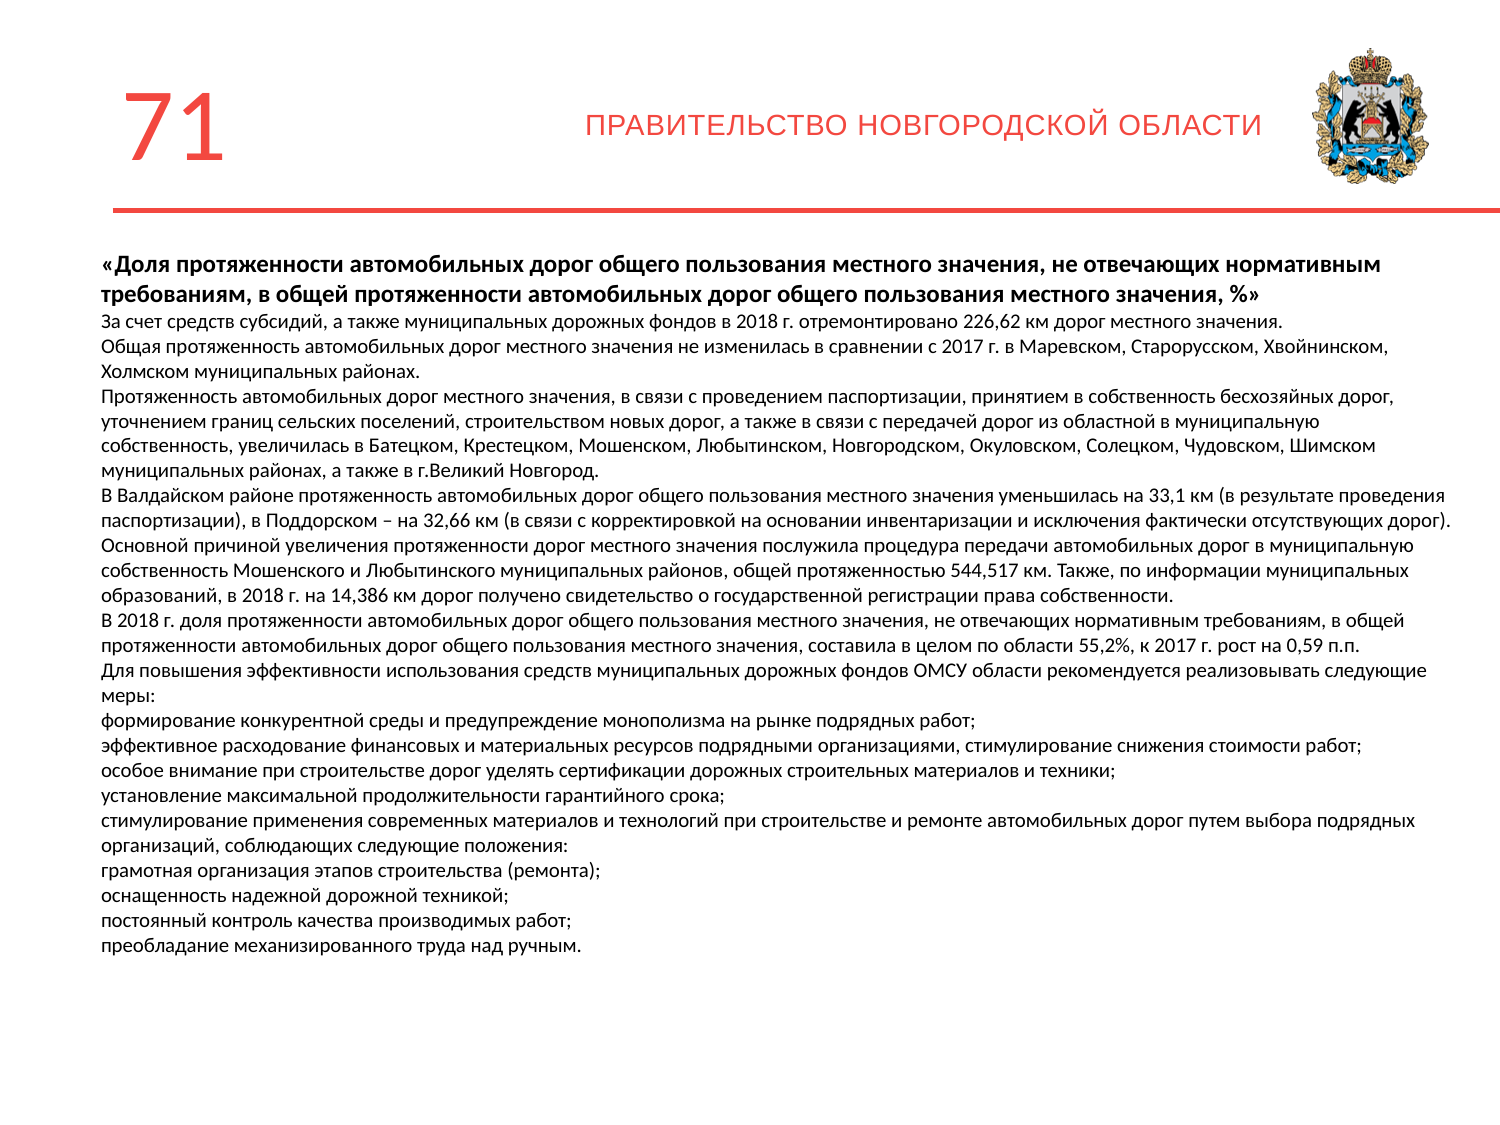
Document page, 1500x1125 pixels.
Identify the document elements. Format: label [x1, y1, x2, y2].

text_box [86, 239, 1472, 995]
text_box [570, 102, 1311, 147]
picture [1311, 48, 1429, 184]
text_box [106, 48, 243, 189]
